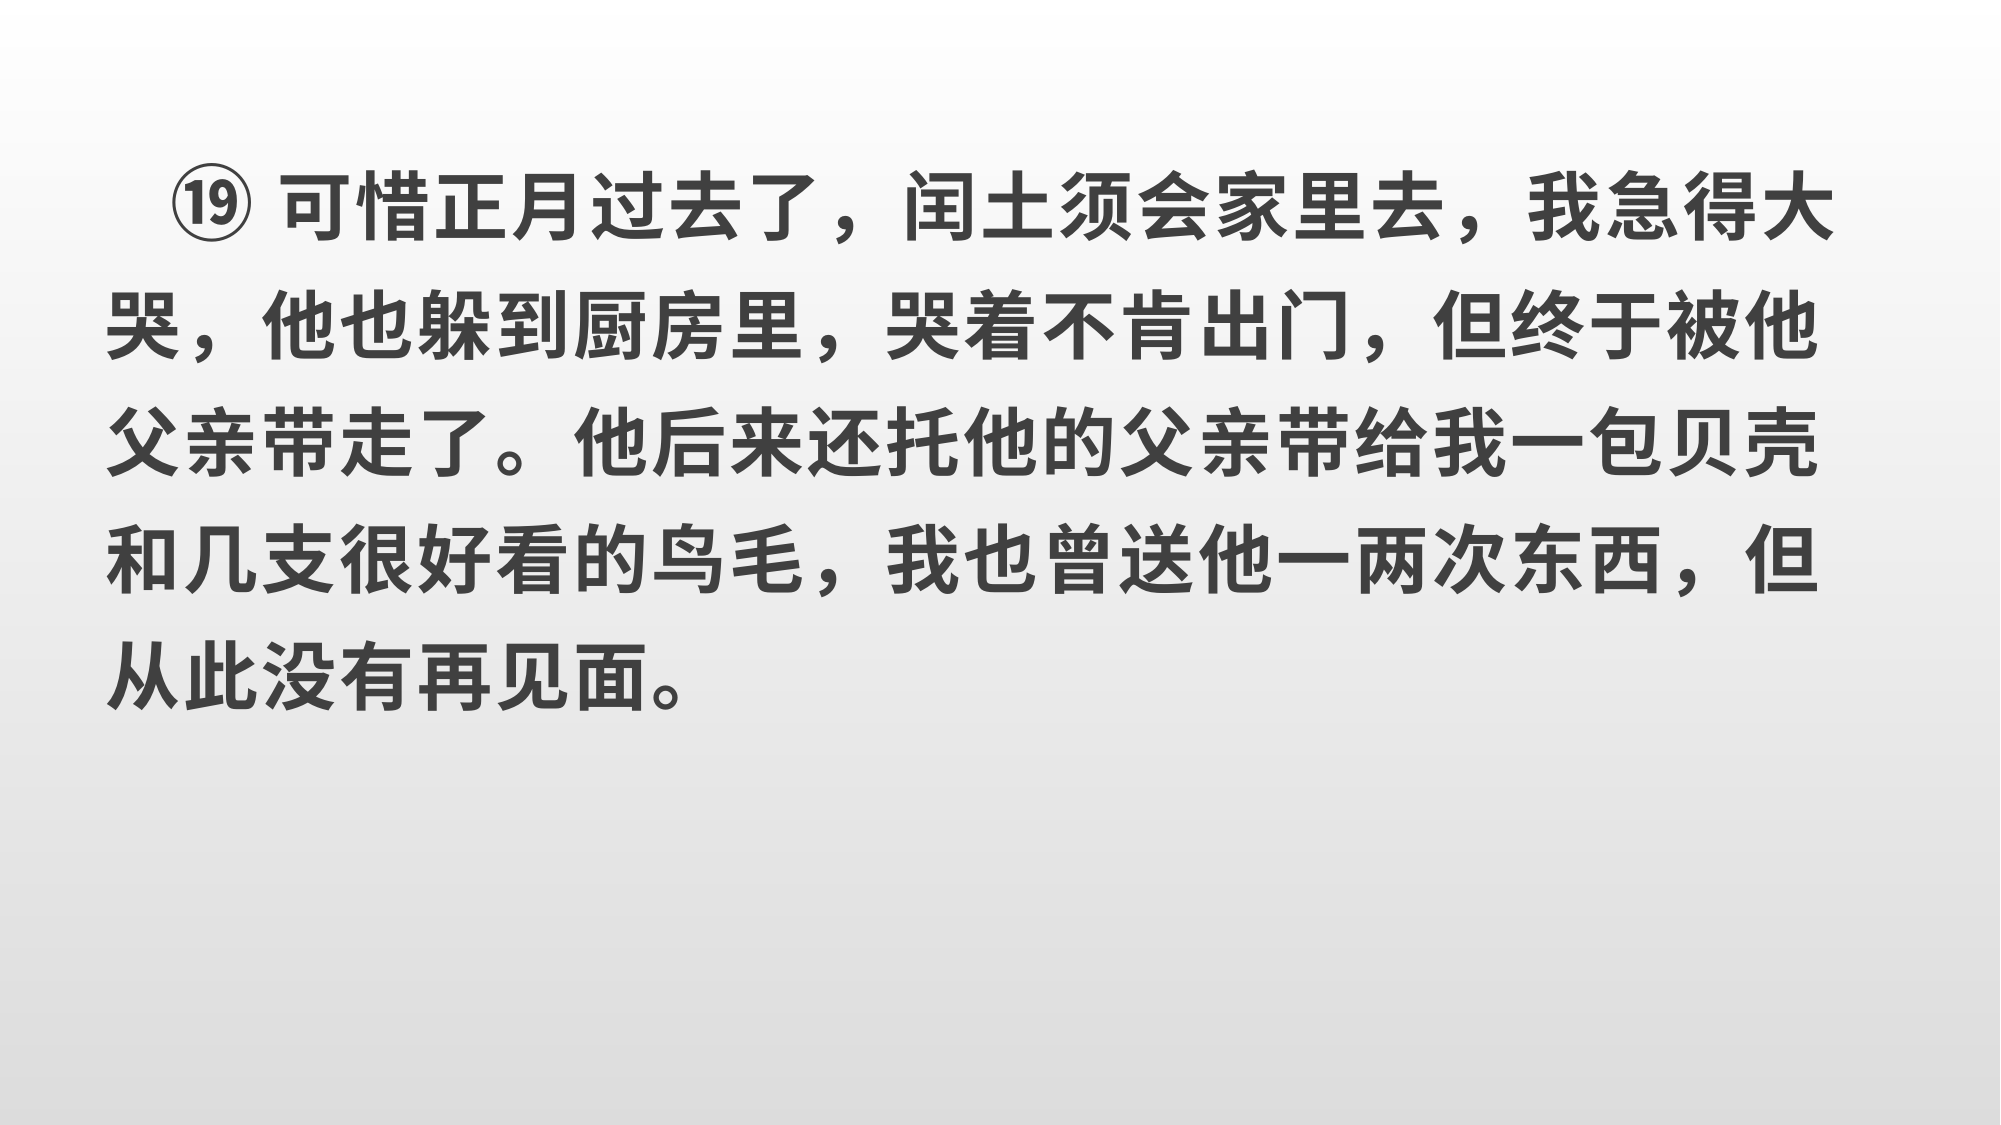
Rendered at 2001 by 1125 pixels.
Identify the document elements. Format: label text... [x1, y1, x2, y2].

list ⑲可惜正月过去了，闰土须会家里去，我急得大哭，他也躲到厨房里，哭着不肯出门，但终于被他父亲带走了。他后来还托他的父亲带给我一包贝壳和几支很好看的鸟毛，我也曾送他一两次东西，但从此没有再见面。 [88, 121, 1895, 968]
